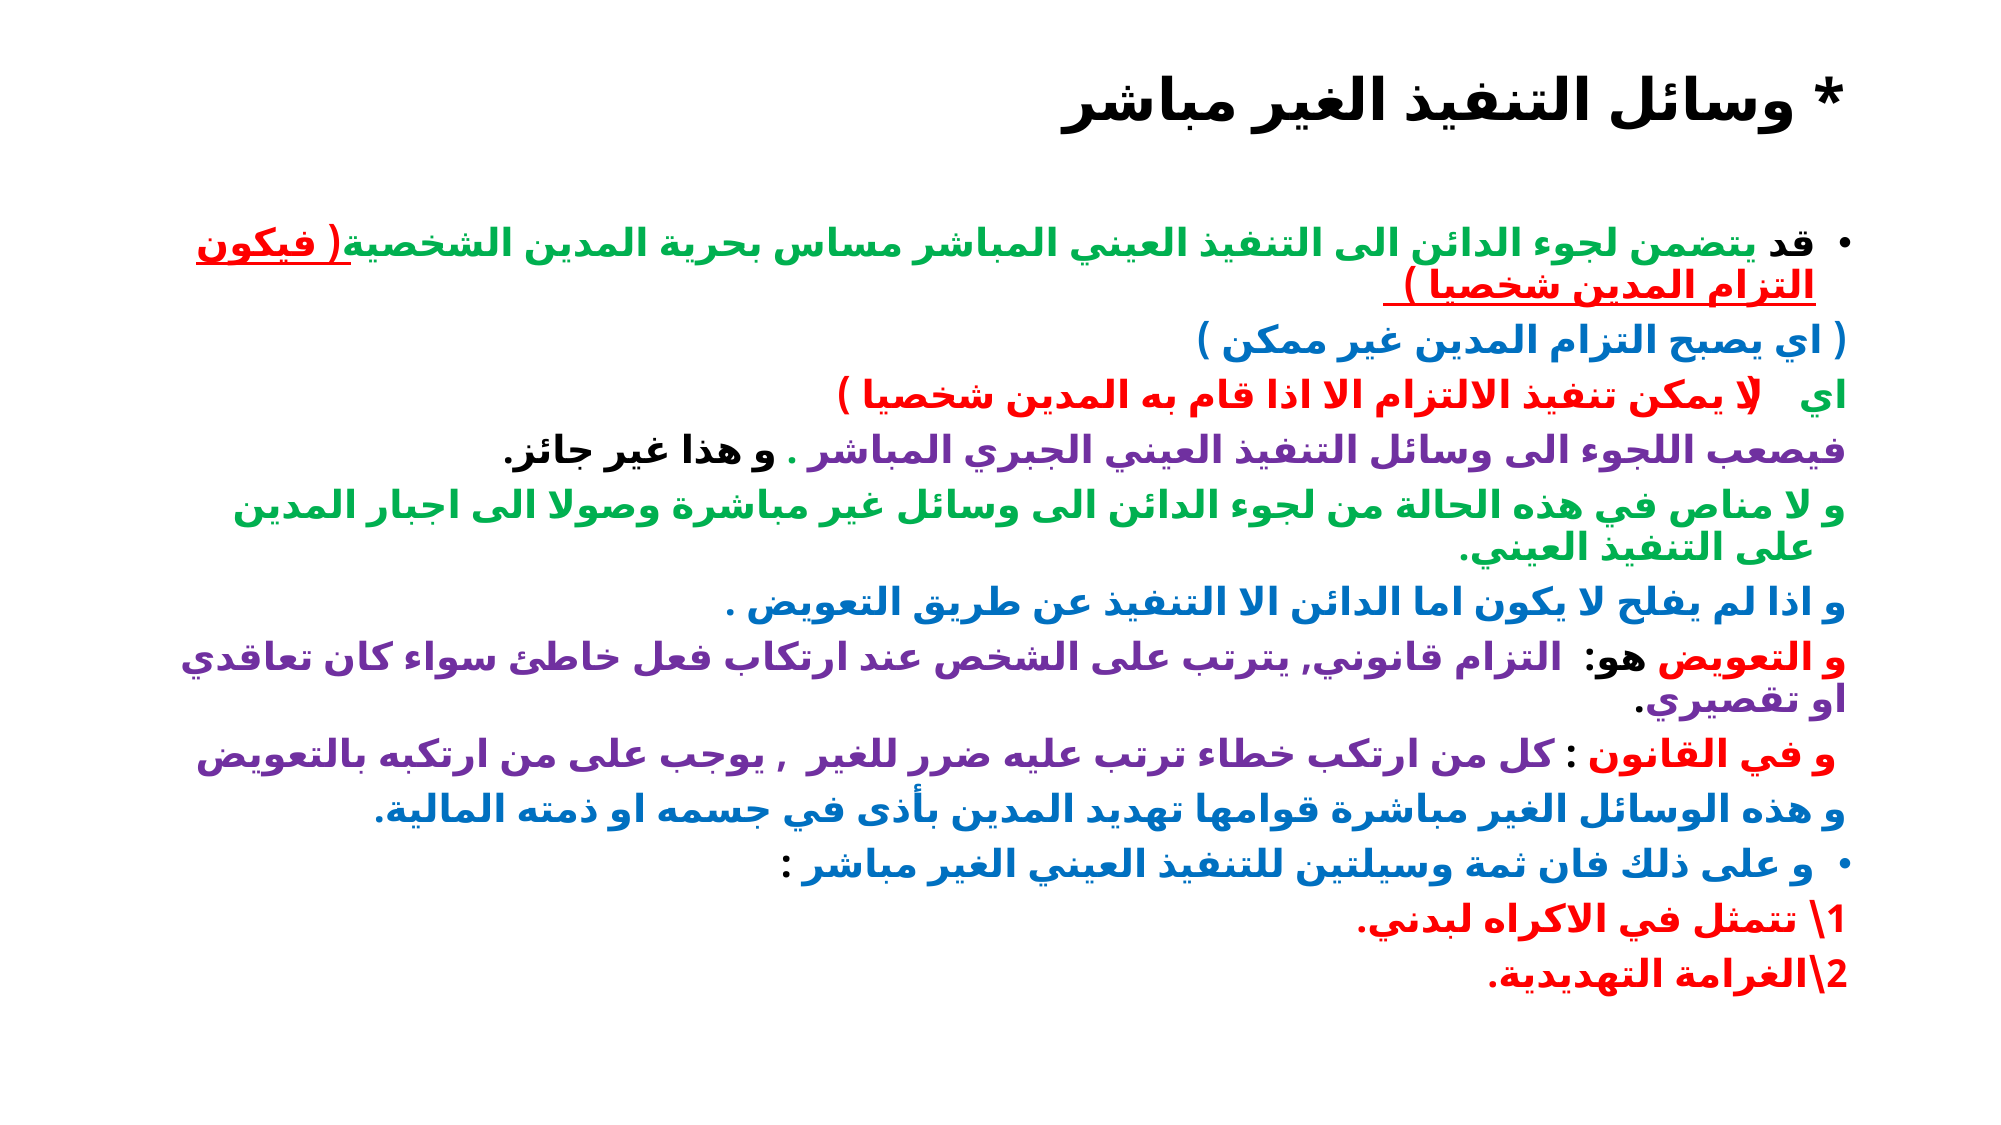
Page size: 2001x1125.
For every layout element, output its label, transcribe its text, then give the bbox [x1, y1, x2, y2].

list قد يتضمن لجوء الدائن الى التنفيذ العيني المباشر مساس بحرية المدين الشخصية( فيكون التزام المدين شخصيا ) ( اي يصبح التزام المدين غير ممكن ) اي ( لا يمكن تنفيذ الالتزام الا اذا قام به المدين شخصيا ) فيصعب اللجوء الى وسائل التنفيذ العيني الجبري المباشر . و هذا غير جائز. و لا مناص في هذه الحالة من لجوء الدائن الى وسائل غير مباشرة وصولا الى اجبار المدين على التنفيذ العيني. و اذا لم يفلح لا يكون اما الدائن الا التنفيذ عن طريق التعويض . و التعويض هو: التزام قانوني, يترتب على الشخص عند ارتكاب فعل خاطئ سواء كان تعاقدي او تقصيري. و في القانون : كل من ارتكب خطاء ترتب عليه ضرر للغير , يوجب على من ارتكبه بالتعويض و هذه الوسائل الغير مباشرة قوامها تهديد المدين بأذى في جسمه او ذمته المالية. و على ذلك فان ثمة وسيلتين للتنفيذ العيني الغير مباشر : 1\ تتمثل في الاكراه لبدني. 2\الغرامة التهديدية. [137, 156, 1863, 1014]
title * وسائل التنفيذ الغير مباشر [137, 59, 1863, 144]
